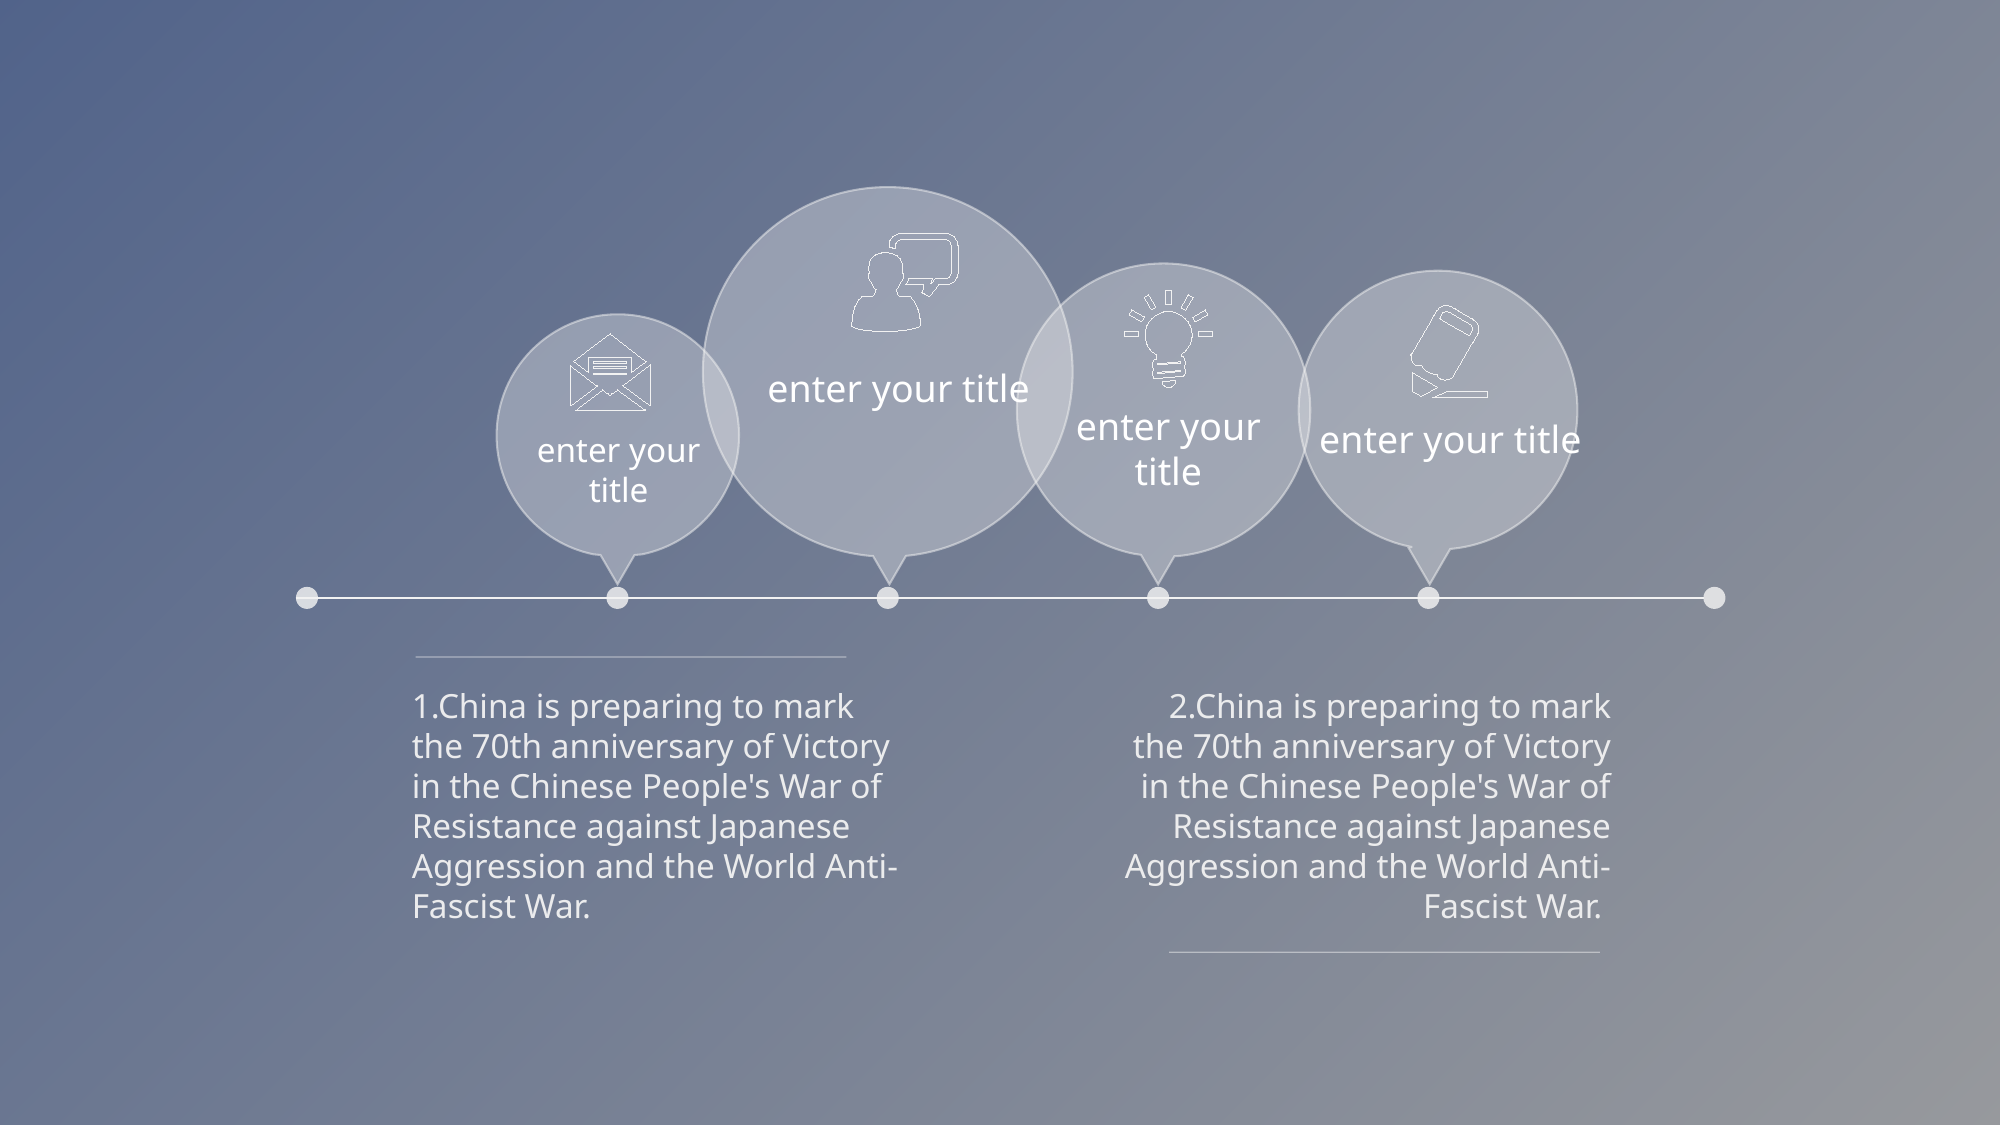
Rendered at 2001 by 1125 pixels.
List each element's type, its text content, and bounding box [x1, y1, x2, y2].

text_box [526, 517, 709, 587]
text_box [1702, 585, 1727, 610]
text_box [1165, 290, 1172, 305]
text_box [1410, 305, 1479, 381]
text_box [605, 585, 630, 597]
text_box [1146, 585, 1171, 597]
text_box [875, 585, 900, 597]
text_box [1144, 294, 1156, 310]
text_box [605, 598, 630, 610]
text_box 1.China is preparing to mark the 70th anniversary of Victory in the Chinese People's War of Resistance against Japanese Aggression and the World Anti-Fascist War. [397, 678, 930, 933]
text_box [851, 252, 921, 332]
text_box [570, 365, 598, 406]
text_box [573, 333, 647, 373]
text_box [622, 364, 651, 406]
text_box [575, 389, 646, 411]
text_box [1416, 585, 1441, 597]
text_box [1416, 598, 1441, 610]
text_box [1181, 294, 1194, 311]
text_box [1310, 469, 1566, 587]
text_box 2.China is preparing to mark the 70th anniversary of Victory in the Chinese People's War of Resistance against Japanese Aggression and the World Anti-Fascist War. [1094, 678, 1627, 933]
text_box [875, 598, 900, 610]
text_box [701, 186, 1061, 587]
text_box [889, 233, 959, 297]
text_box enter your title [752, 357, 1045, 417]
text_box [725, 464, 733, 495]
text_box [1432, 391, 1488, 398]
text_box enter your title [1304, 408, 1597, 469]
text_box [1124, 331, 1139, 337]
text_box enter your title [1054, 395, 1283, 501]
text_box [1145, 311, 1193, 379]
text_box [1146, 598, 1171, 610]
text_box [1016, 262, 1305, 587]
text_box [1192, 309, 1208, 322]
text_box [294, 585, 320, 610]
text_box [1162, 380, 1176, 388]
text_box [1297, 269, 1579, 452]
text_box [1412, 372, 1438, 397]
text_box [1198, 331, 1213, 337]
text_box [1129, 309, 1145, 322]
text_box [495, 313, 708, 499]
text_box enter your title [513, 421, 725, 517]
